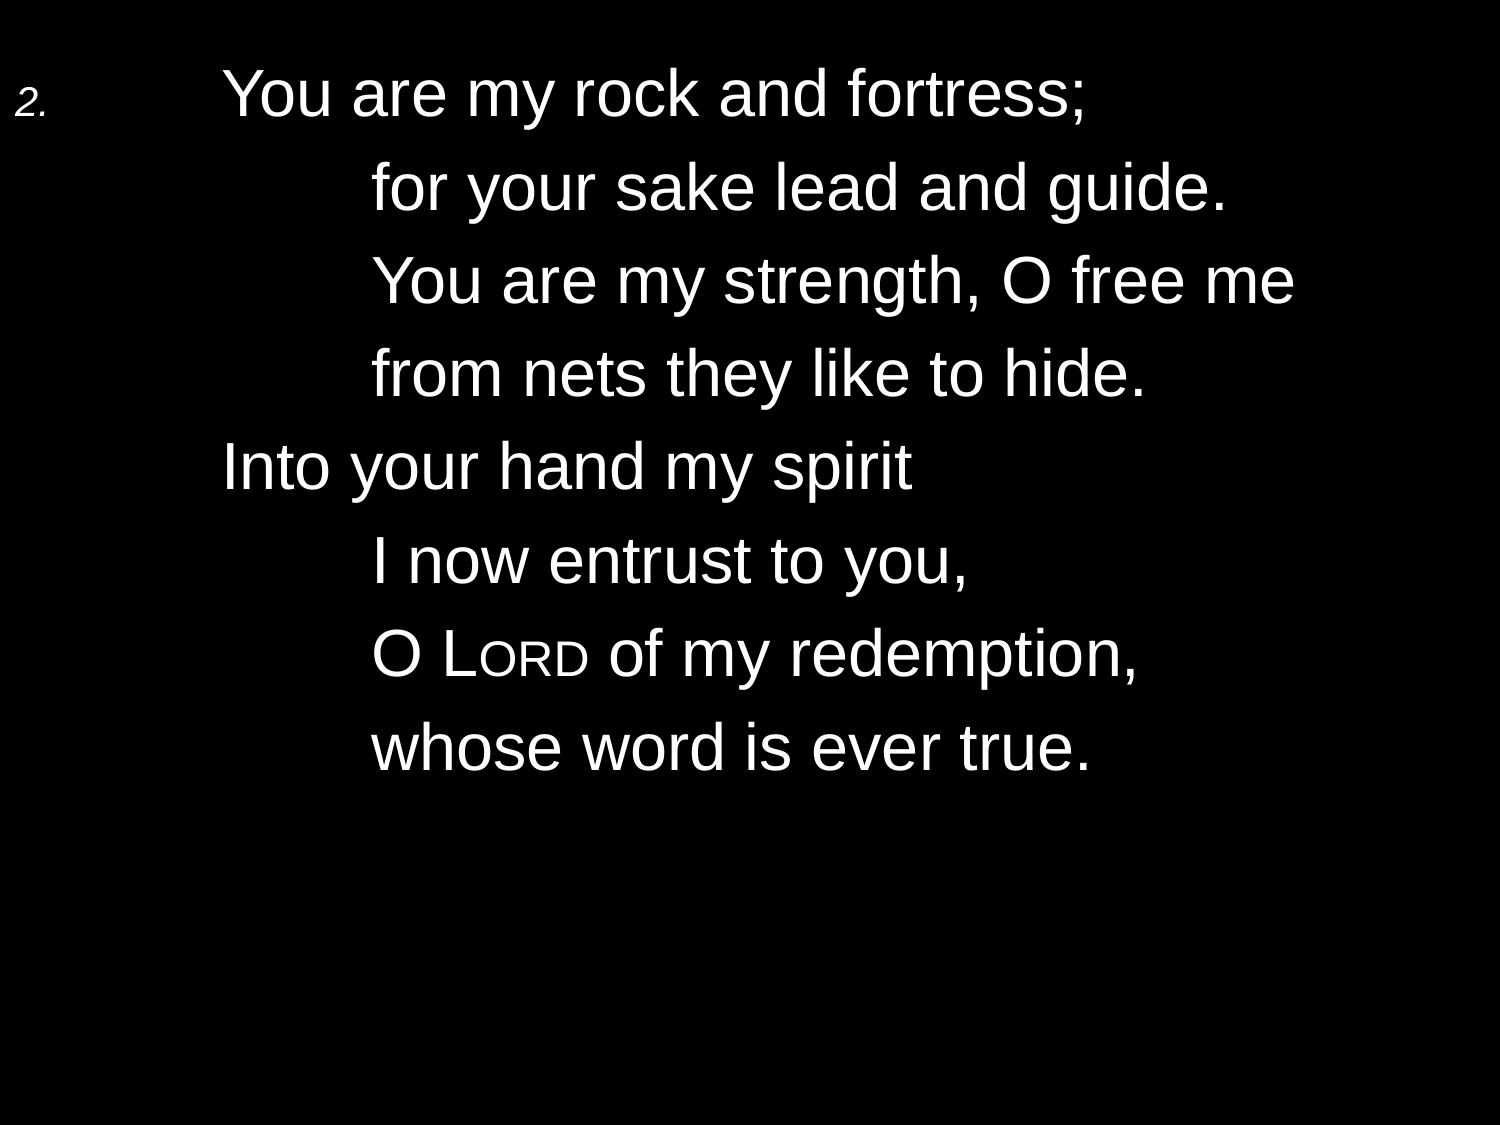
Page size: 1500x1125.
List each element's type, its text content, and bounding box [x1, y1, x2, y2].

list 2. You are my rock and fortress; for your sake lead and guide. You are my strength, O free me from nets they like to hide. Into your hand my spirit I now entrust to you, O Lord of my redemption, whose word is ever true. [0, 42, 1500, 1047]
